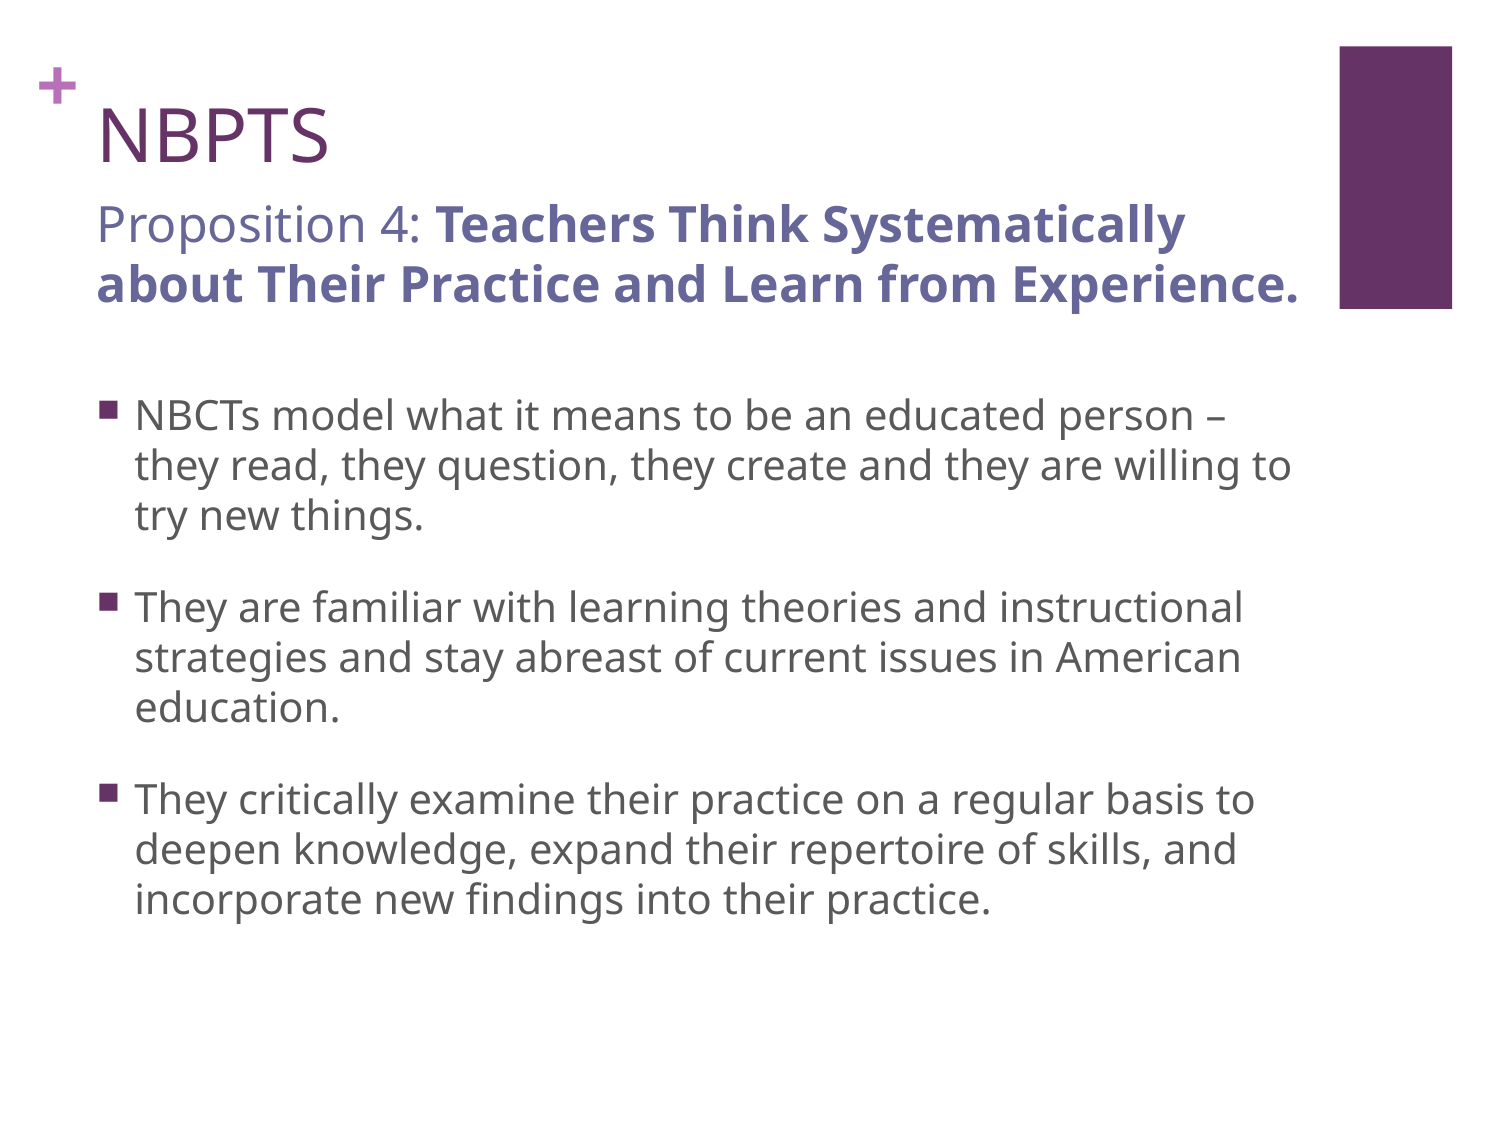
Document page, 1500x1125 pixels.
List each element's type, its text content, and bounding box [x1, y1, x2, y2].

list Proposition 4: Teachers Think Systematically about Their Practice and Learn from Experience. [81, 185, 1322, 313]
title NBPTS [81, 22, 1322, 185]
list NBCTs model what it means to be an educated person – they read, they question, they create and they are willing to try new things. They are familiar with learning theories and instructional strategies and stay abreast of current issues in American education. They critically examine their practice on a regular basis to deepen knowledge, expand their repertoire of skills, and incorporate new findings into their practice. [81, 381, 1322, 1062]
